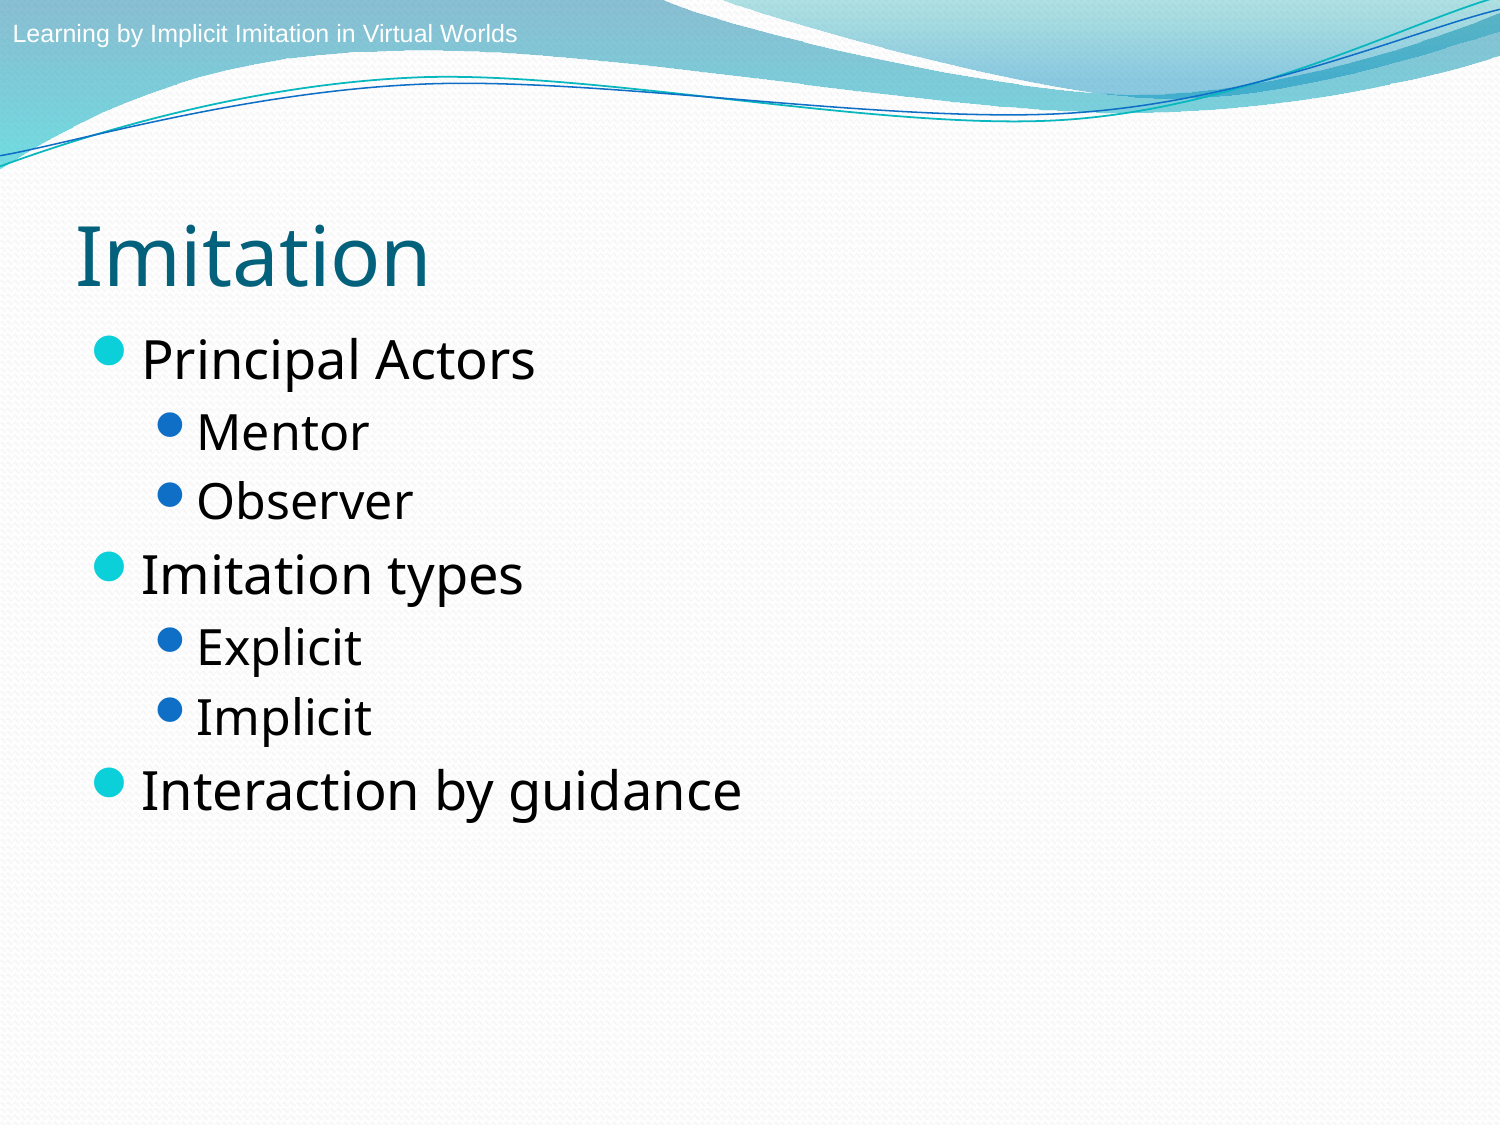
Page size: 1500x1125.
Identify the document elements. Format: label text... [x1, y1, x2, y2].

footer Learning by Implicit Imitation in Virtual Worlds [12, 0, 563, 48]
list Principal Actors Mentor Observer Imitation types Explicit Implicit Interaction by guidance [75, 317, 1425, 1038]
title Imitation [75, 115, 1425, 303]
